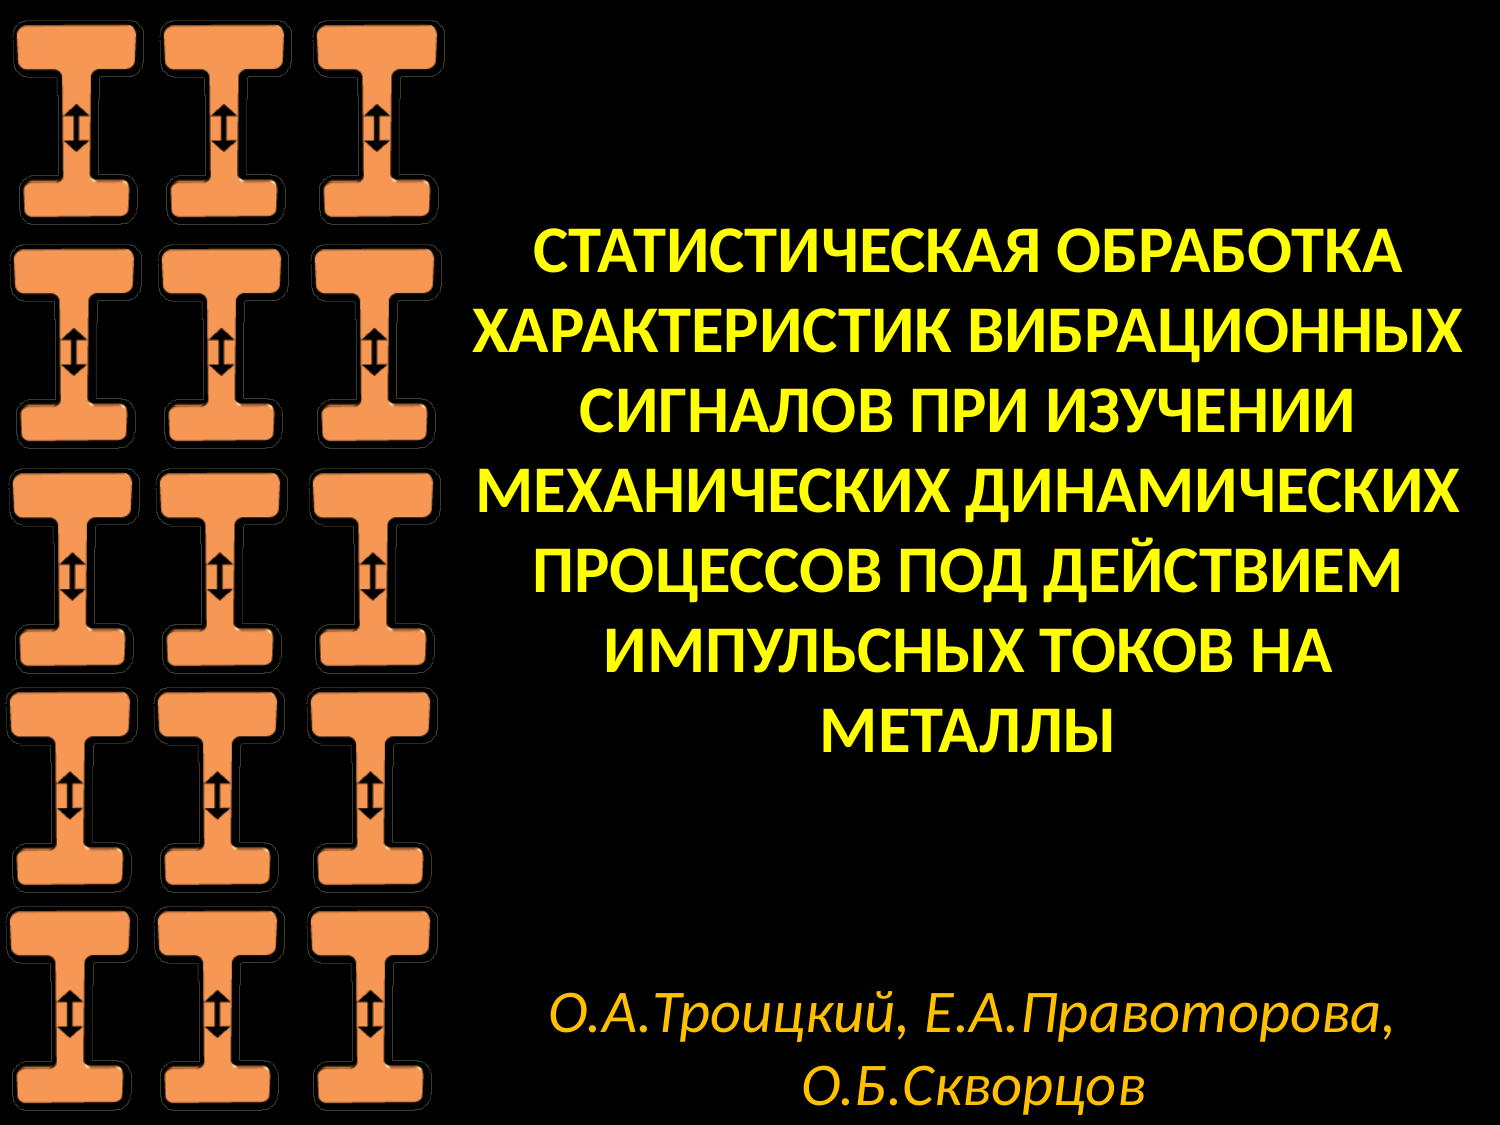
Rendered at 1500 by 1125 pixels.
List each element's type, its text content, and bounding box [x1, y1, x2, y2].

picture [12, 18, 146, 226]
picture [159, 18, 293, 226]
picture [155, 467, 289, 675]
picture [305, 904, 439, 1112]
picture [305, 686, 439, 894]
title СТАТИСТИЧЕСКАЯ ОБРАБОТКА ХАРАКТЕРИСТИК ВИБРАЦИОННЫХ СИГНАЛОВ ПРИ ИЗУЧЕНИИ МЕХАНИЧЕСКИХ ДИНАМИЧЕСКИХ ПРОЦЕССОВ ПОД ДЕЙСТВИЕМ ИМПУЛЬСНЫХ ТОКОВ НА МЕТАЛЛЫ [454, 30, 1483, 941]
picture [5, 686, 139, 894]
picture [5, 904, 139, 1112]
picture [310, 243, 444, 451]
picture [152, 686, 286, 894]
picture [152, 904, 286, 1112]
picture [9, 243, 143, 451]
picture [308, 467, 442, 675]
picture [8, 467, 142, 675]
picture [157, 243, 291, 451]
picture [312, 18, 446, 226]
subtitle О.А.Троицкий, Е.А.Правоторова, О.Б.Скворцов [466, 964, 1481, 1125]
